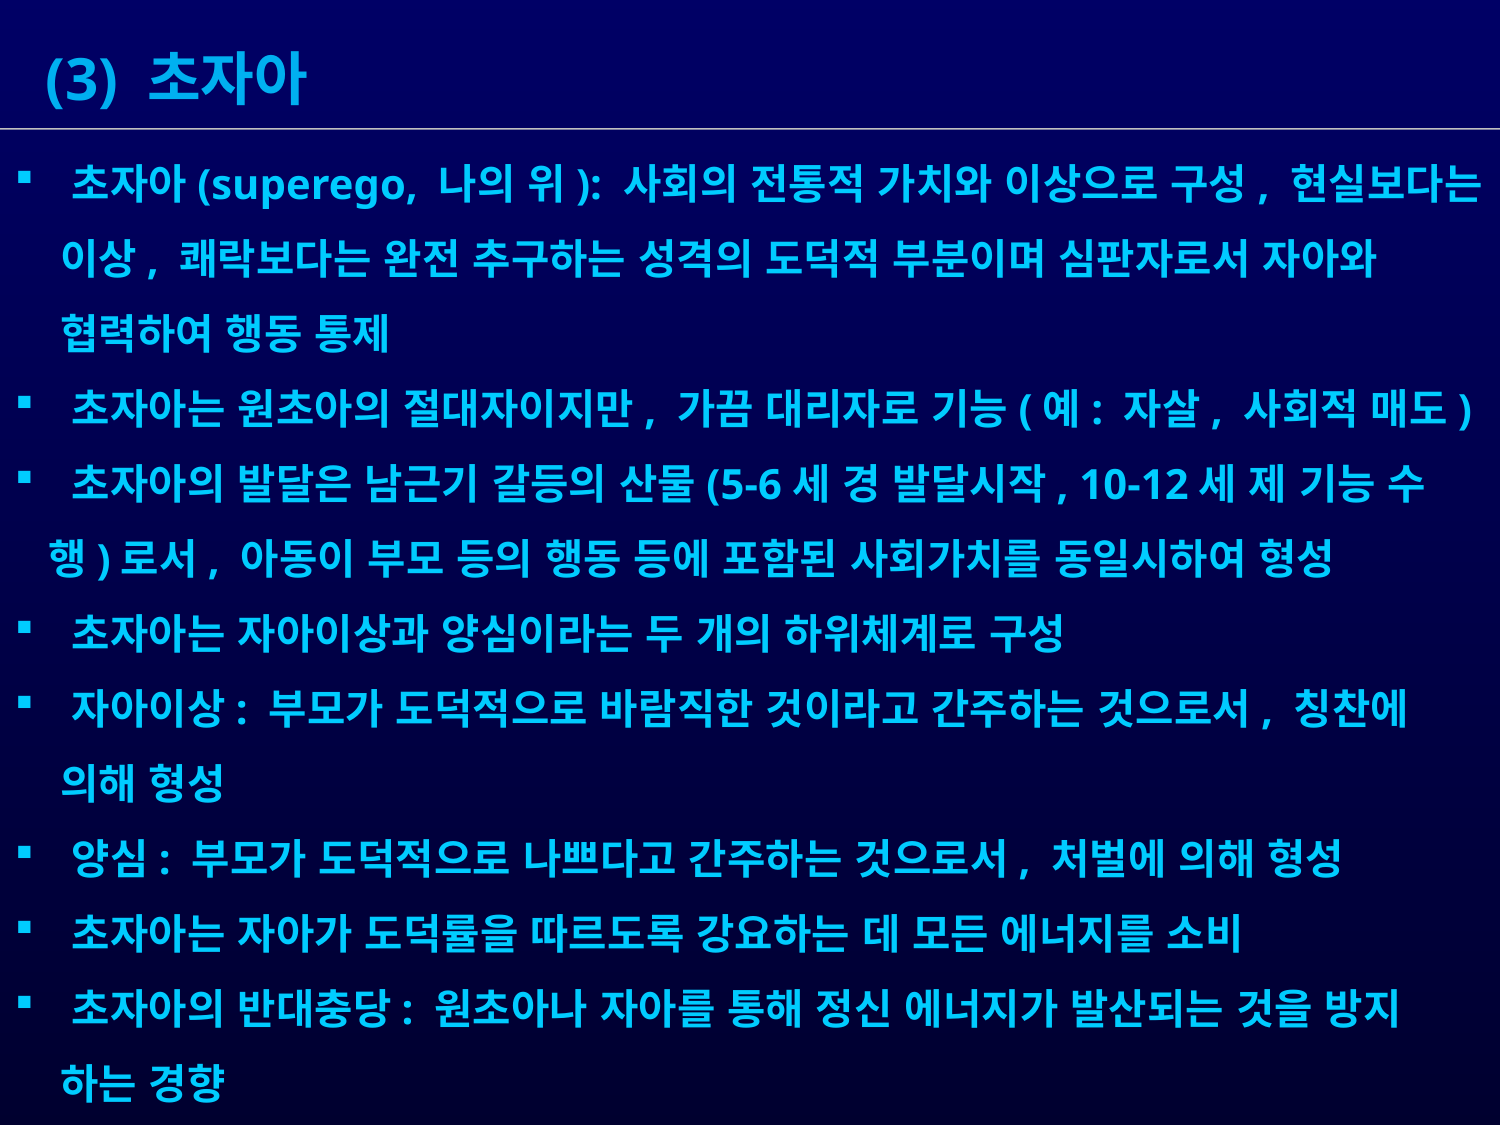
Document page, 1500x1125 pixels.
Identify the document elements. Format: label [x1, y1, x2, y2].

text_box [0, 34, 1500, 1125]
